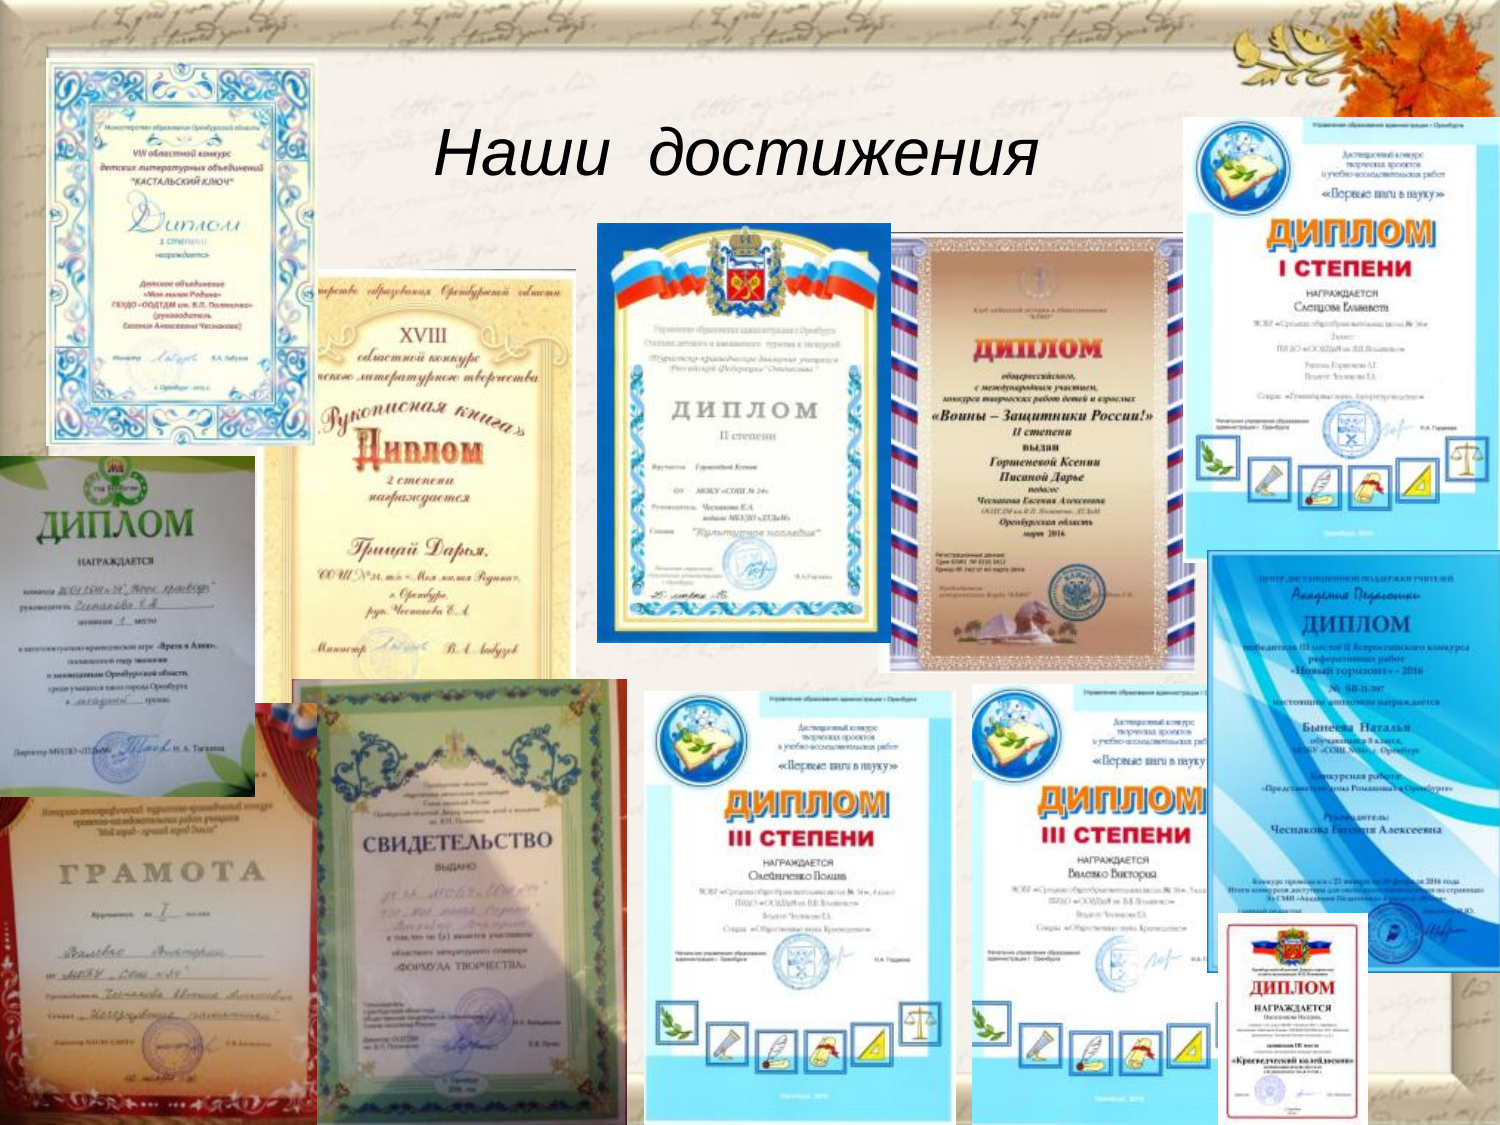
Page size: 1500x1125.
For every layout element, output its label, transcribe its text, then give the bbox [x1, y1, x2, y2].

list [972, 684, 1213, 1125]
picture [0, 0, 1500, 1125]
title Наши достижения [74, 44, 1426, 233]
